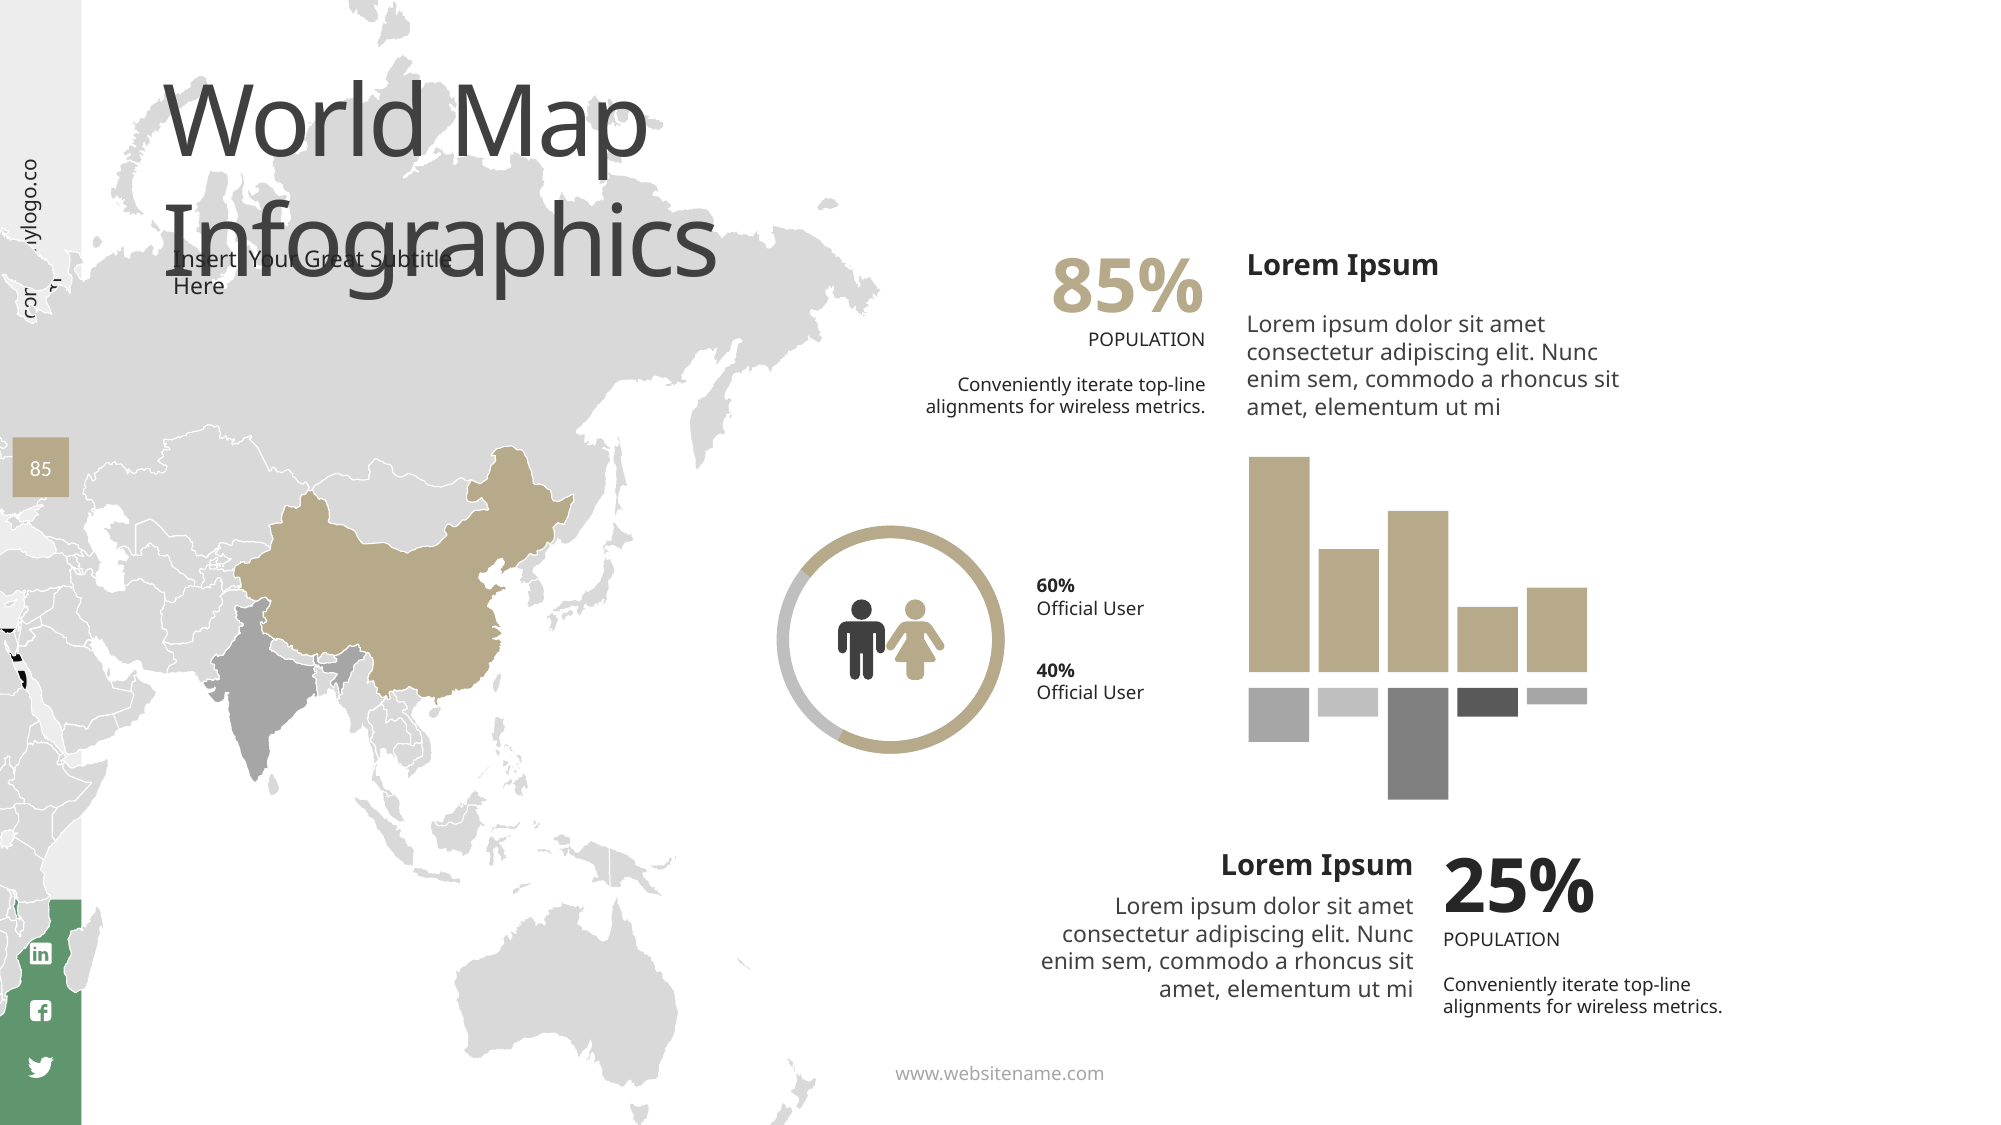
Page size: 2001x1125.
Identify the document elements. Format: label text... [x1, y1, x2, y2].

text_box 85% POPULATION Conveniently iterate top-line alignments for wireless metrics. [906, 229, 1220, 425]
text_box www.websitename.com [883, 1053, 1120, 1091]
text_box [905, 599, 926, 620]
text_box [1456, 606, 1519, 673]
text_box [1387, 687, 1449, 801]
text_box [1526, 587, 1588, 673]
text_box [1248, 456, 1311, 673]
text_box 40% Official User [1021, 650, 1159, 711]
text_box [1318, 548, 1380, 673]
text_box [886, 621, 945, 680]
text_box Lorem ipsum dolor sit amet consectetur adipiscing elit. Nunc enim sem, commodo a rhoncus sit amet, elementum ut mi [988, 889, 1428, 1010]
text_box Lorem Ipsum [908, 838, 1428, 889]
text_box [885, 637, 889, 648]
text_box [1526, 687, 1588, 706]
text_box Lorem ipsum dolor sit amet consectetur adipiscing elit. Nunc enim sem, commodo a rhoncus sit amet, elementum ut mi [1231, 302, 1640, 428]
text_box [1317, 687, 1379, 718]
text_box [883, 530, 1000, 749]
text_box [1387, 510, 1449, 673]
text_box [1456, 687, 1519, 718]
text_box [0, 0, 883, 1125]
text_box Lorem Ipsum [1231, 239, 1752, 289]
text_box 60% Official User [1021, 566, 1159, 626]
text_box [1248, 687, 1310, 743]
text_box 25% POPULATION Conveniently iterate top-line alignments for wireless metrics. [1428, 830, 1742, 1025]
